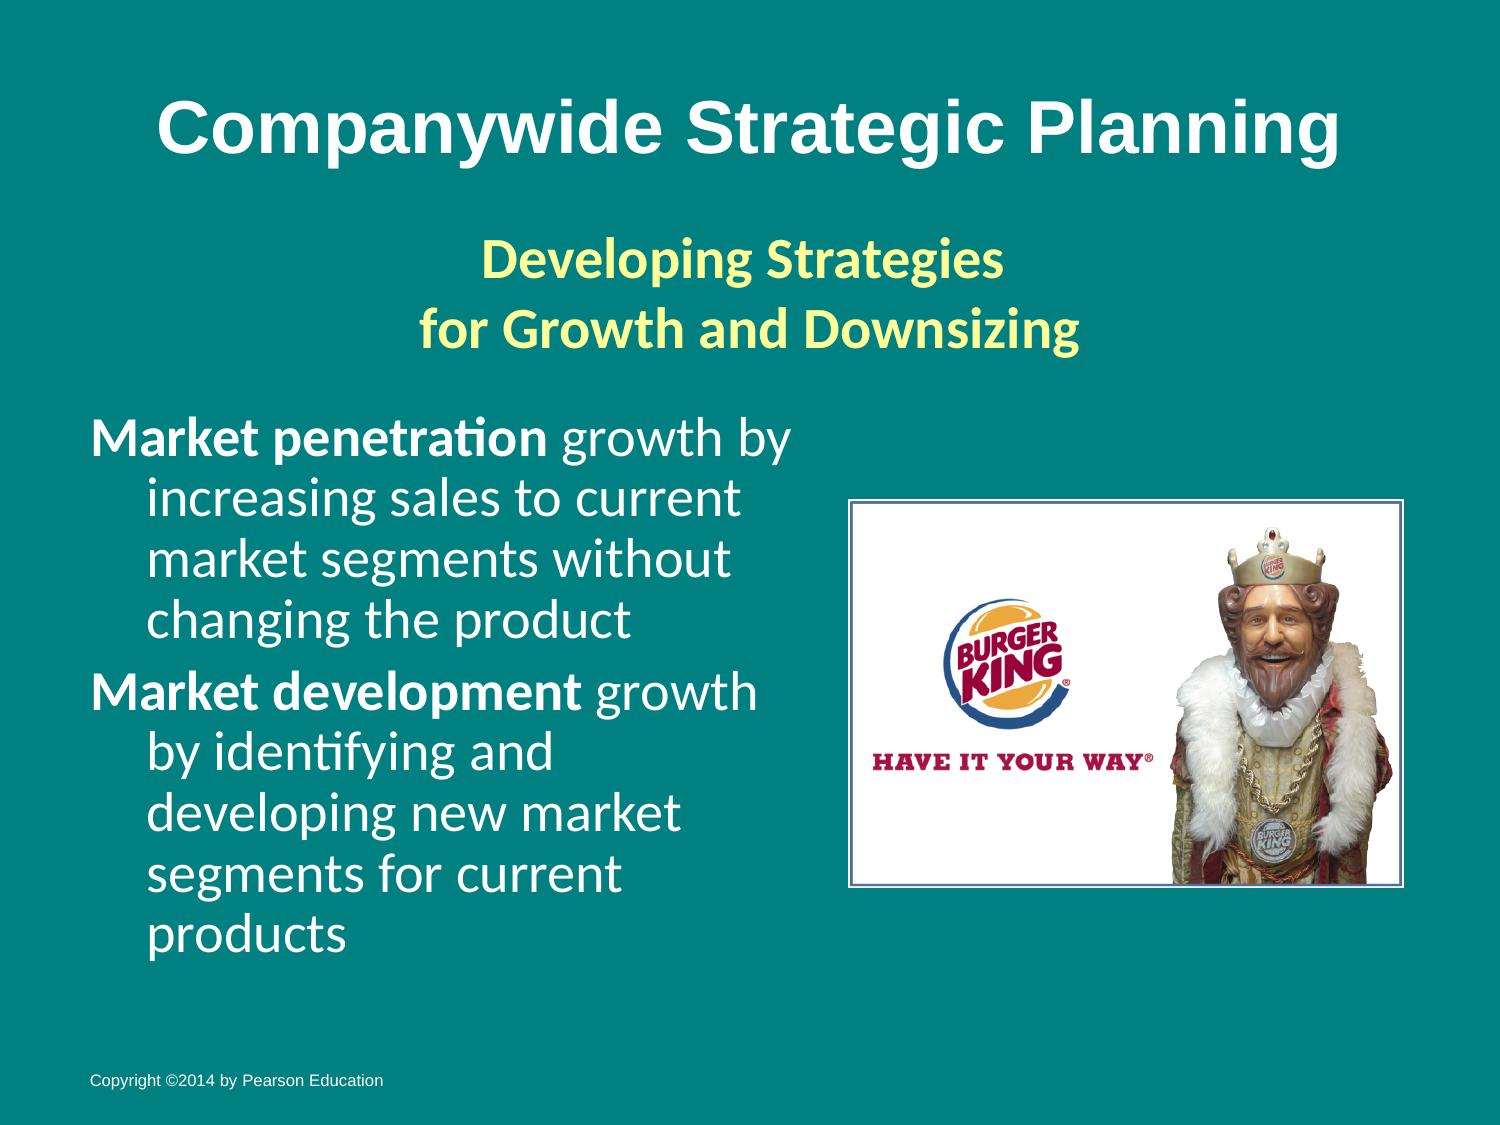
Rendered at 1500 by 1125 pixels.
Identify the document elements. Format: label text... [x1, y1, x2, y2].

list Market penetration growth by increasing sales to current market segments without changing the product Market development growth by identifying and developing new market segments for current products [74, 399, 826, 1076]
picture [848, 499, 1404, 888]
title Companywide Strategic Planning [112, 37, 1388, 212]
list Developing Strategies for Growth and Downsizing [37, 212, 1463, 288]
text_box Copyright ©2014 by Pearson Education [74, 1062, 825, 1098]
